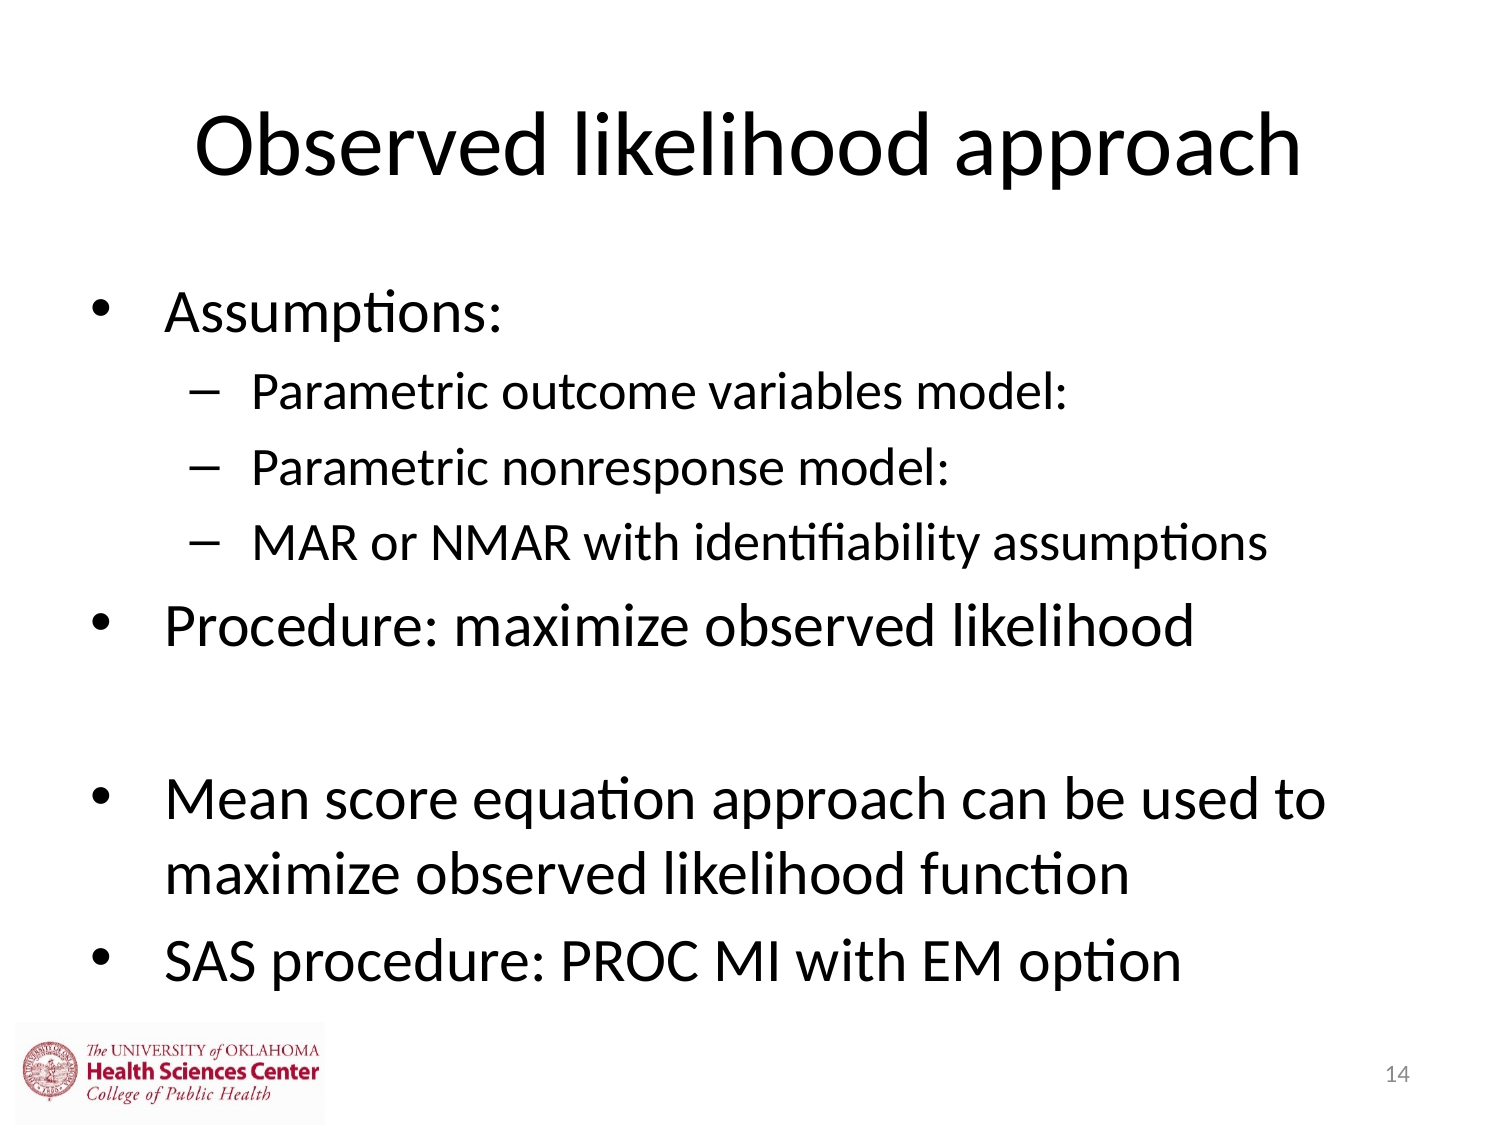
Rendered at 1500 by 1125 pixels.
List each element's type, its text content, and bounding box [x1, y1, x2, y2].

slide_number 14 [1074, 1042, 1425, 1103]
picture [15, 1022, 325, 1125]
title Observed likelihood approach [75, 45, 1425, 233]
